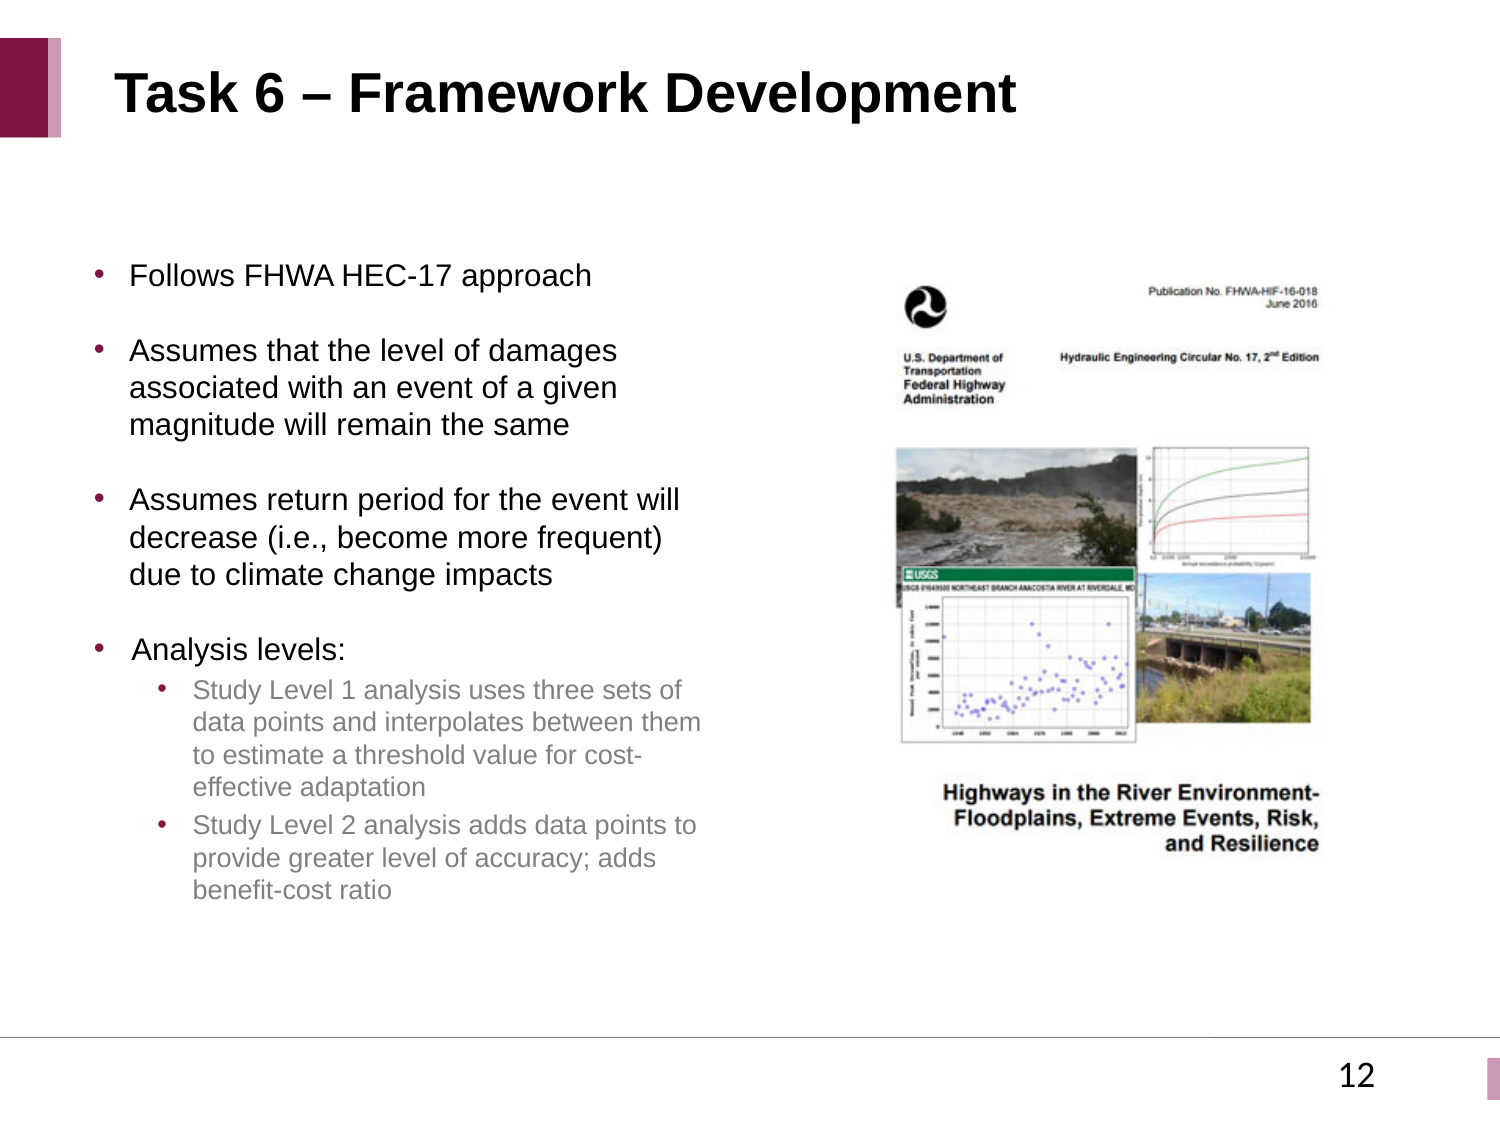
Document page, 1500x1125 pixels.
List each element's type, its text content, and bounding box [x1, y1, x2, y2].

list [834, 247, 1383, 883]
title Task 6 – Framework Development [99, 37, 1438, 143]
slide_number 12 [1041, 1042, 1397, 1103]
picture [0, 37, 63, 138]
text_box Follows FHWA HEC-17 approach Assumes that the level of damages associated with an event of a given magnitude will remain the same Assumes return period for the event will decrease (i.e., become more frequent) due to climate change impacts Analysis levels: Study Level 1 analysis uses three sets of data points and interpolates between them to estimate a threshold value for cost-effective adaptation Study Level 2 analysis adds data points to provide greater level of accuracy; adds benefit-cost ratio [79, 247, 737, 966]
